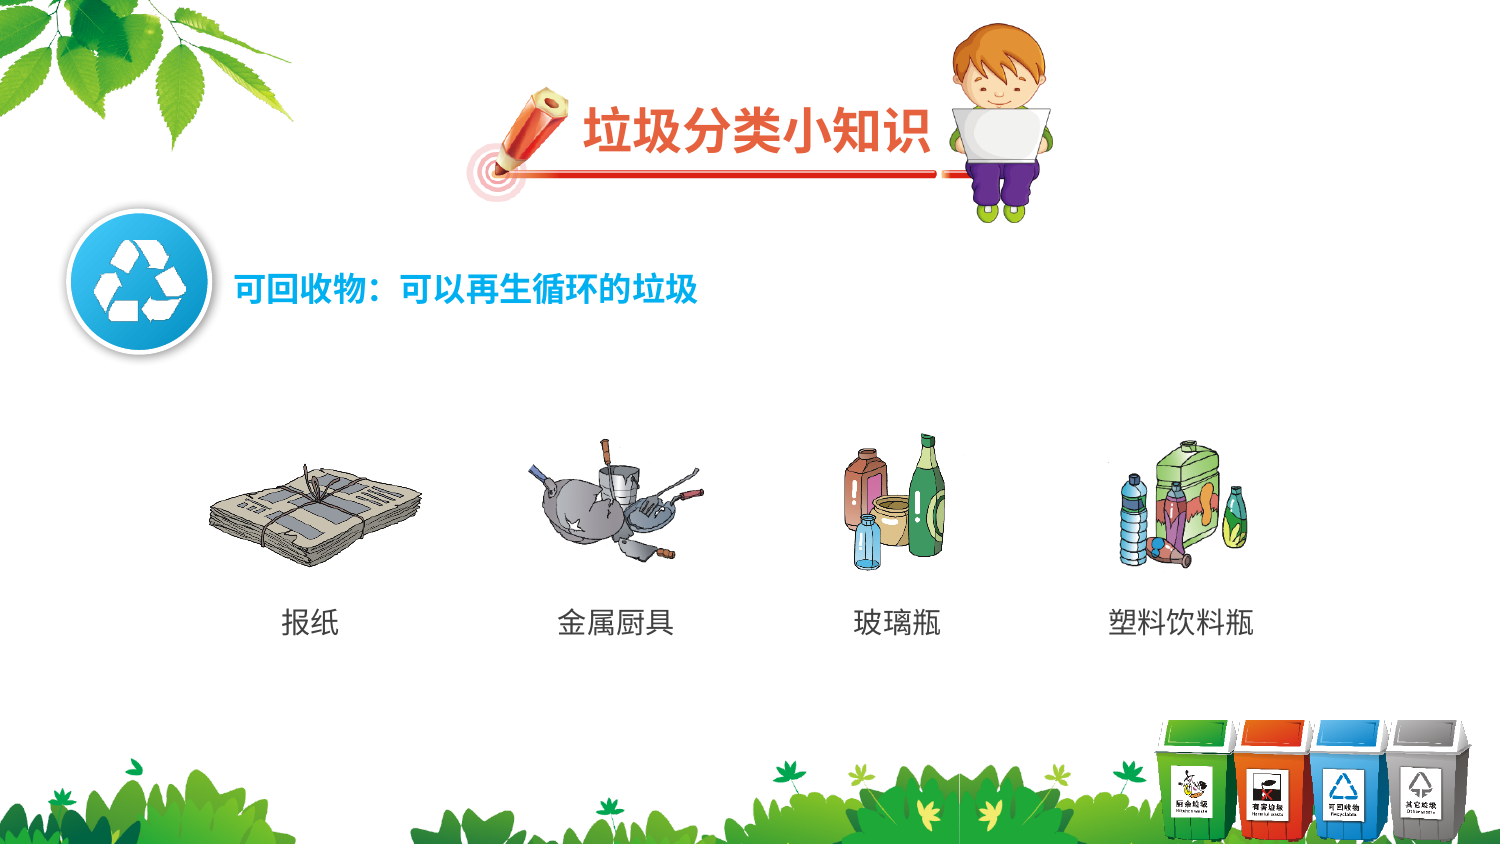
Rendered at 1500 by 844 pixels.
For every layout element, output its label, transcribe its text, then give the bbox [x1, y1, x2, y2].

picture [0, 720, 1500, 844]
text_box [517, 430, 711, 648]
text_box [68, 210, 210, 353]
picture [466, 23, 1053, 223]
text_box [200, 446, 430, 648]
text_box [799, 430, 994, 648]
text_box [1081, 430, 1277, 648]
picture [0, 0, 331, 191]
text_box 可回收物：可以再生循环的垃圾 [218, 260, 714, 316]
